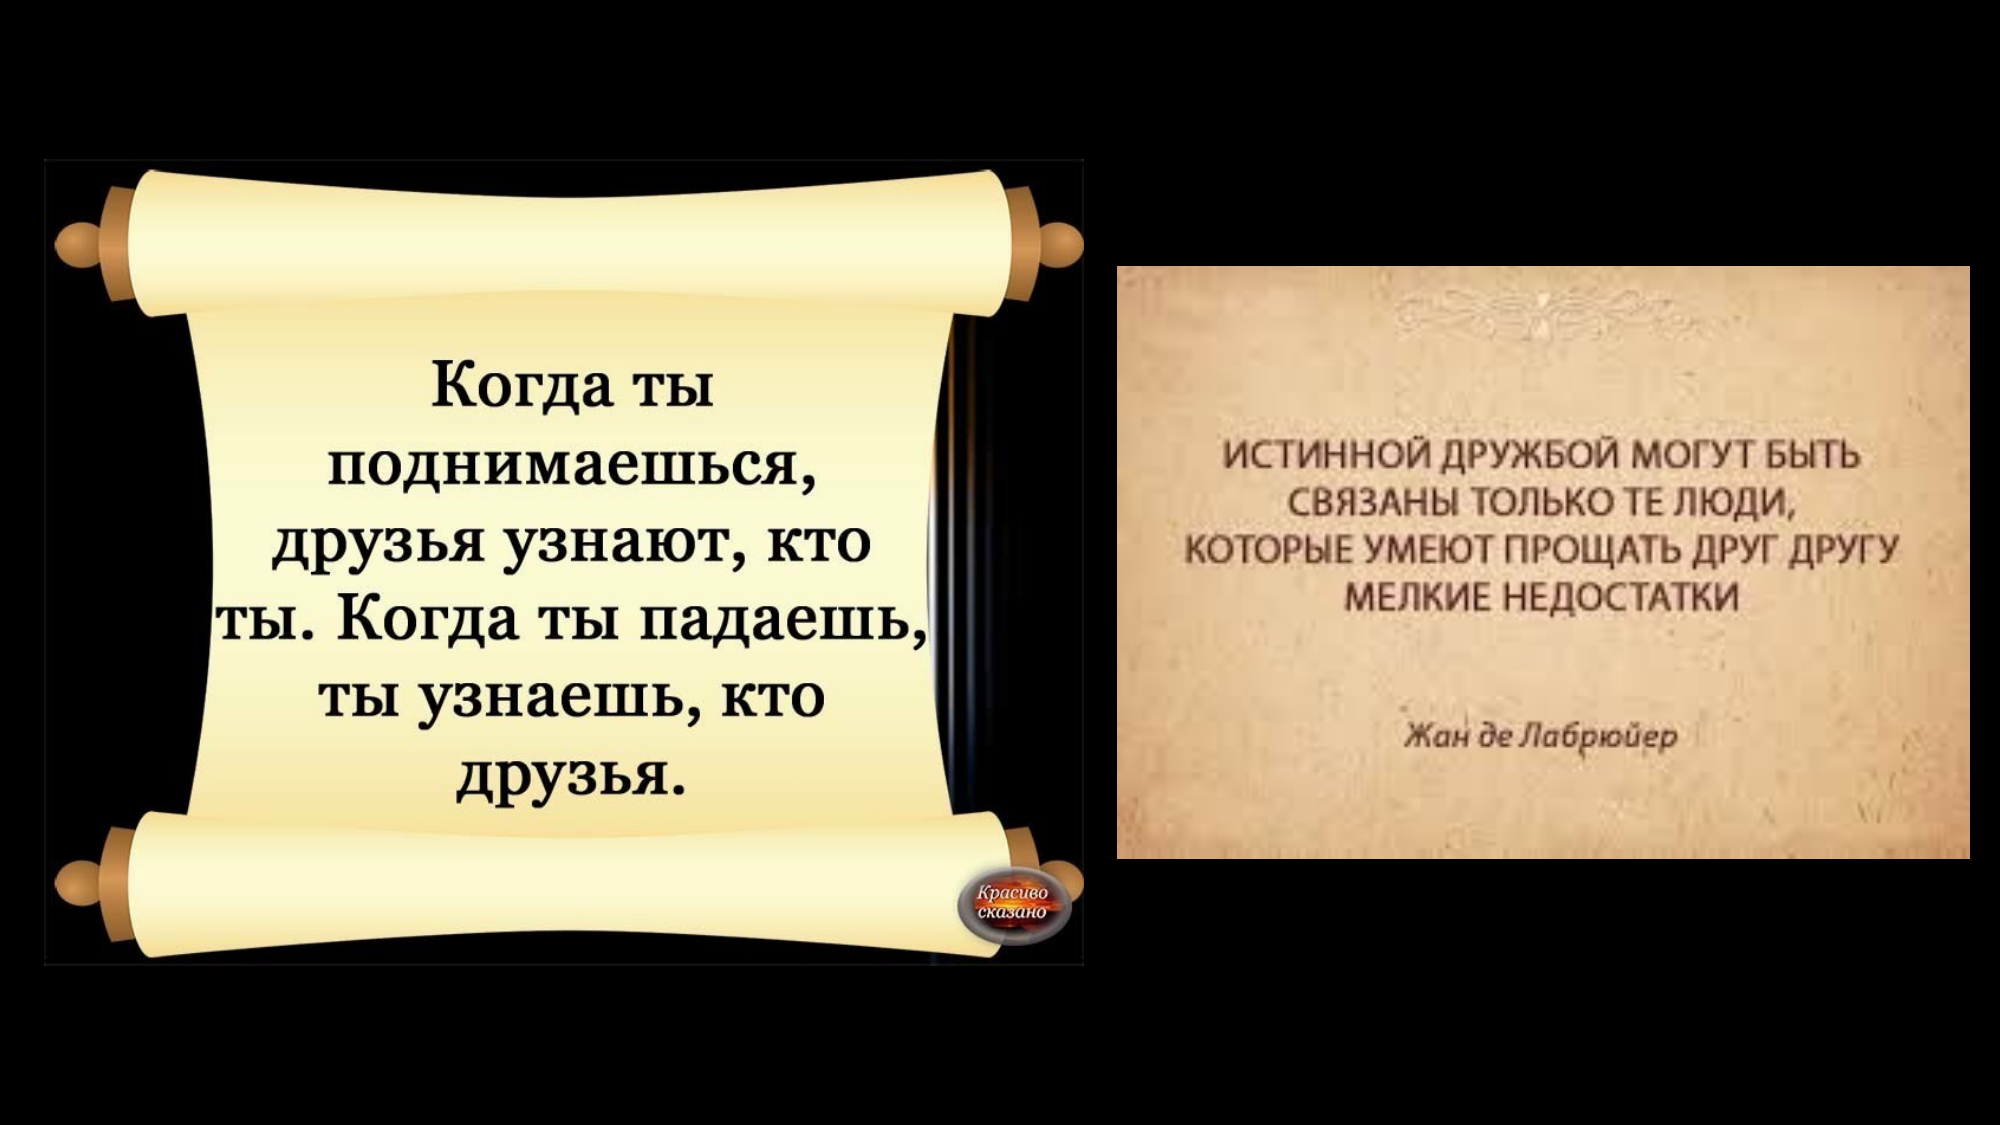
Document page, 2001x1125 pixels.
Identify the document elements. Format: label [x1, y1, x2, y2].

picture [1117, 266, 1970, 859]
picture [44, 159, 1084, 966]
